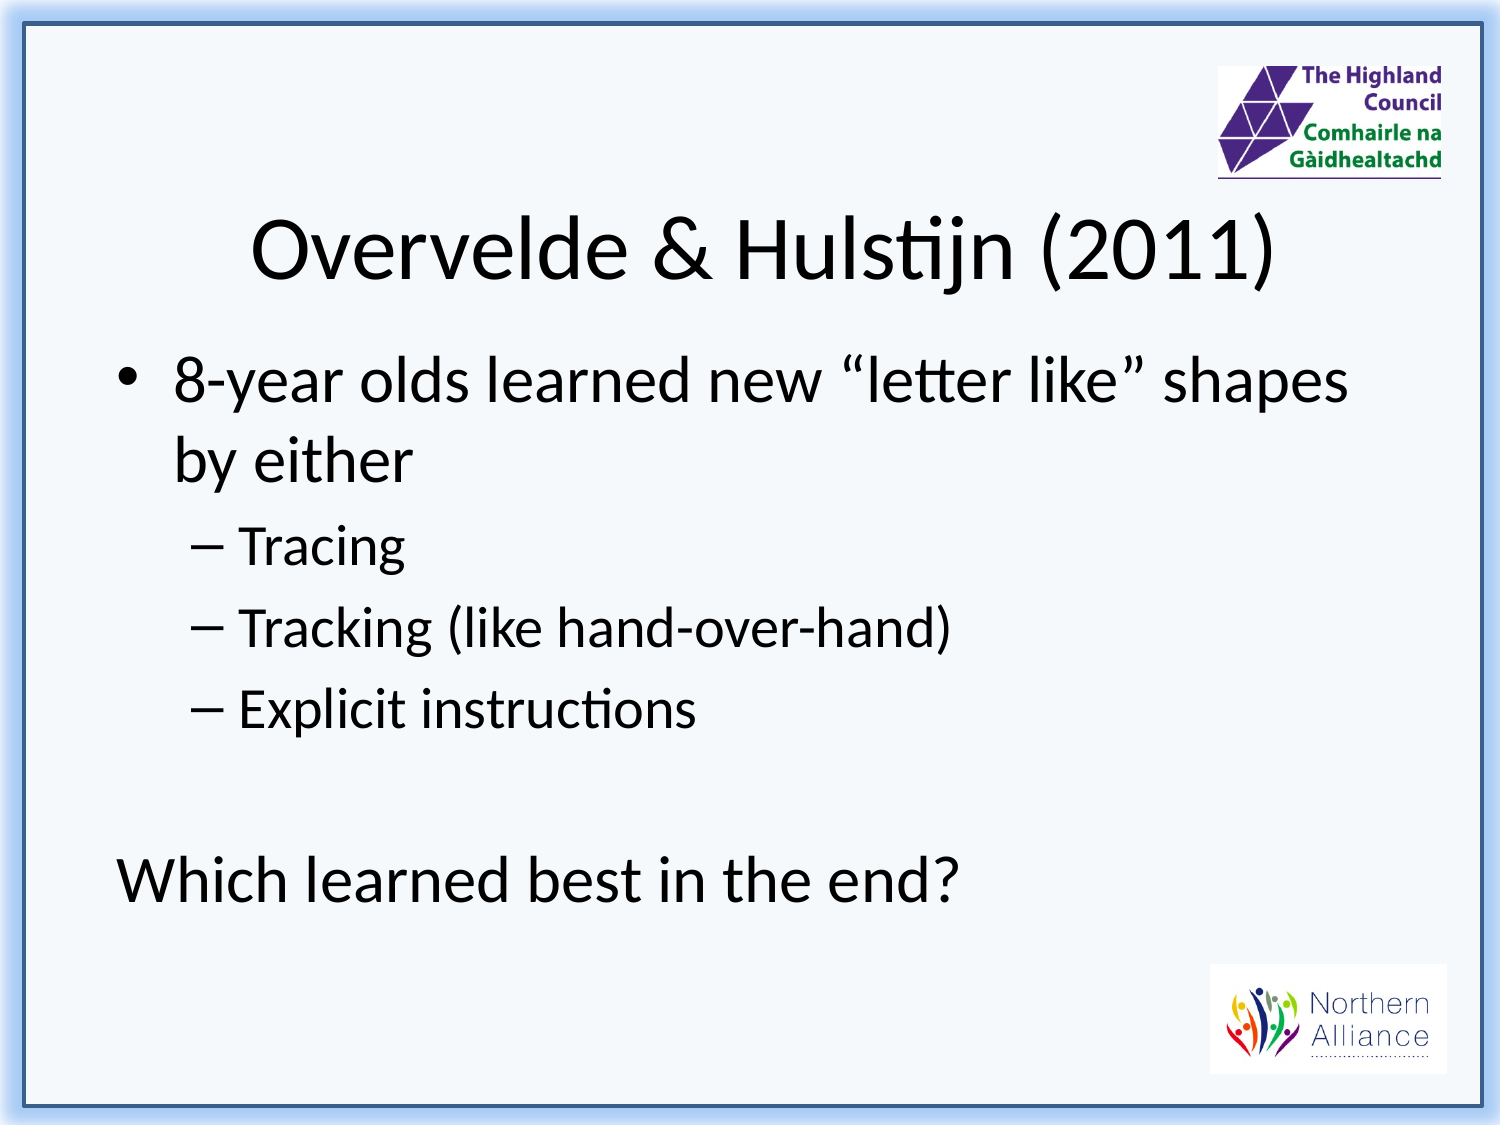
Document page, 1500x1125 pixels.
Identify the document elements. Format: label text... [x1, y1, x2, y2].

text_box 8-year olds learned new “letter like” shapes by either Tracing Tracking (like hand-over-hand) Explicit instructions Which learned best in the end? [101, 328, 1405, 1071]
picture [1210, 963, 1448, 1075]
title Overvelde & Hulstijn (2011) [90, 149, 1441, 337]
text_box [22, 21, 1484, 1108]
picture [1218, 66, 1441, 179]
